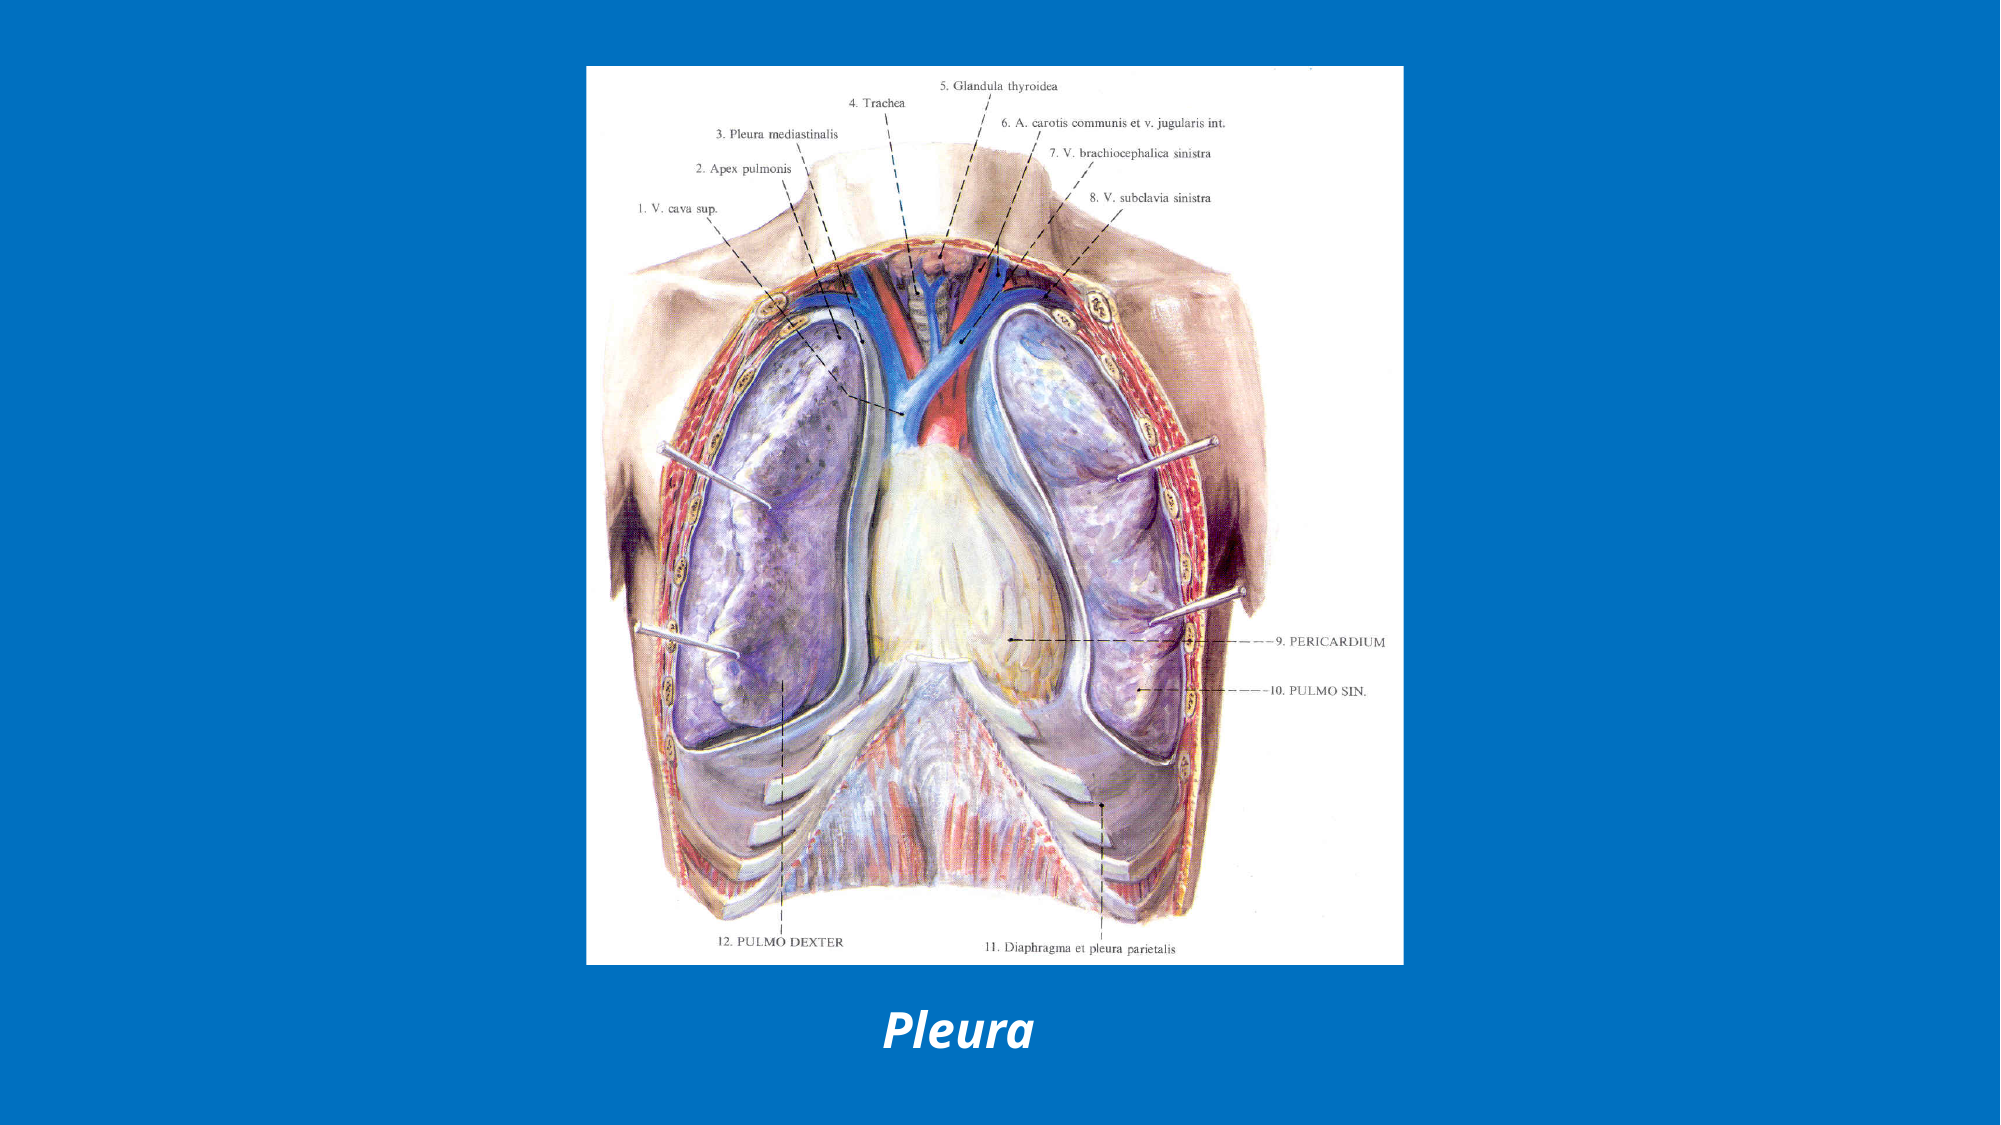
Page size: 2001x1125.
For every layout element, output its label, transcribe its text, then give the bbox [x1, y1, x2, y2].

picture [586, 66, 1404, 965]
text_box Pleura [867, 991, 1050, 1067]
